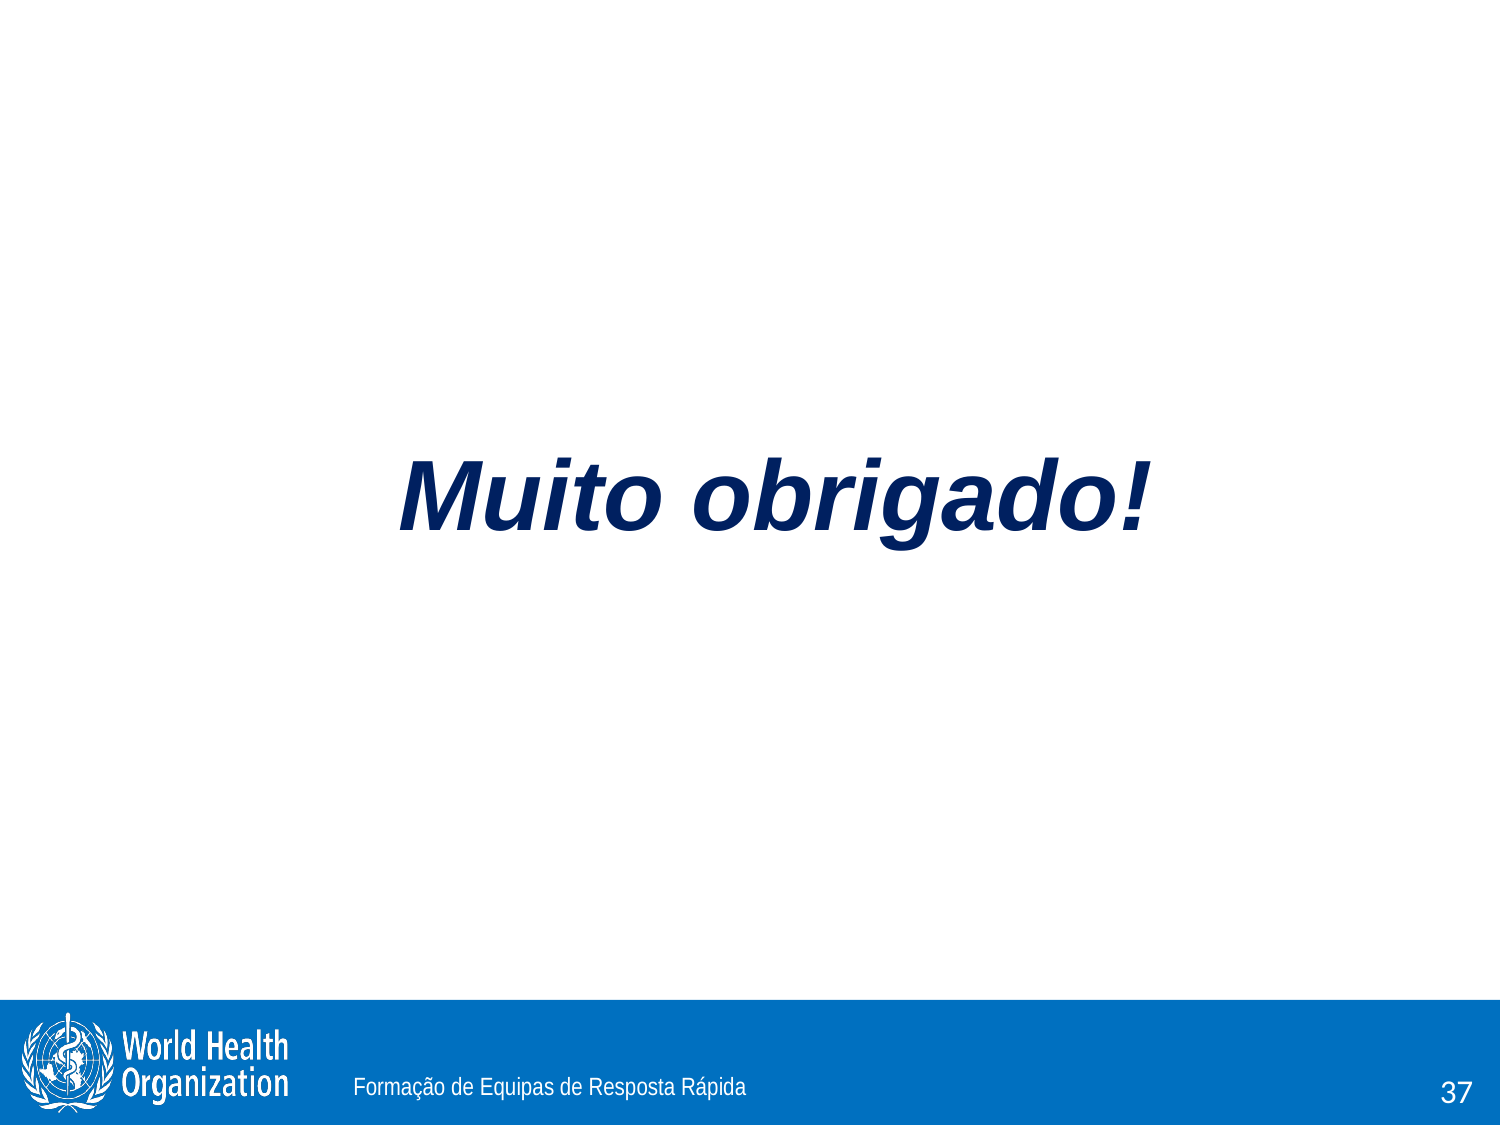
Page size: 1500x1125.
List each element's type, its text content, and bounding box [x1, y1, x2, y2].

picture [21, 1012, 288, 1113]
text_box Muito obrigado! [100, 397, 1451, 585]
